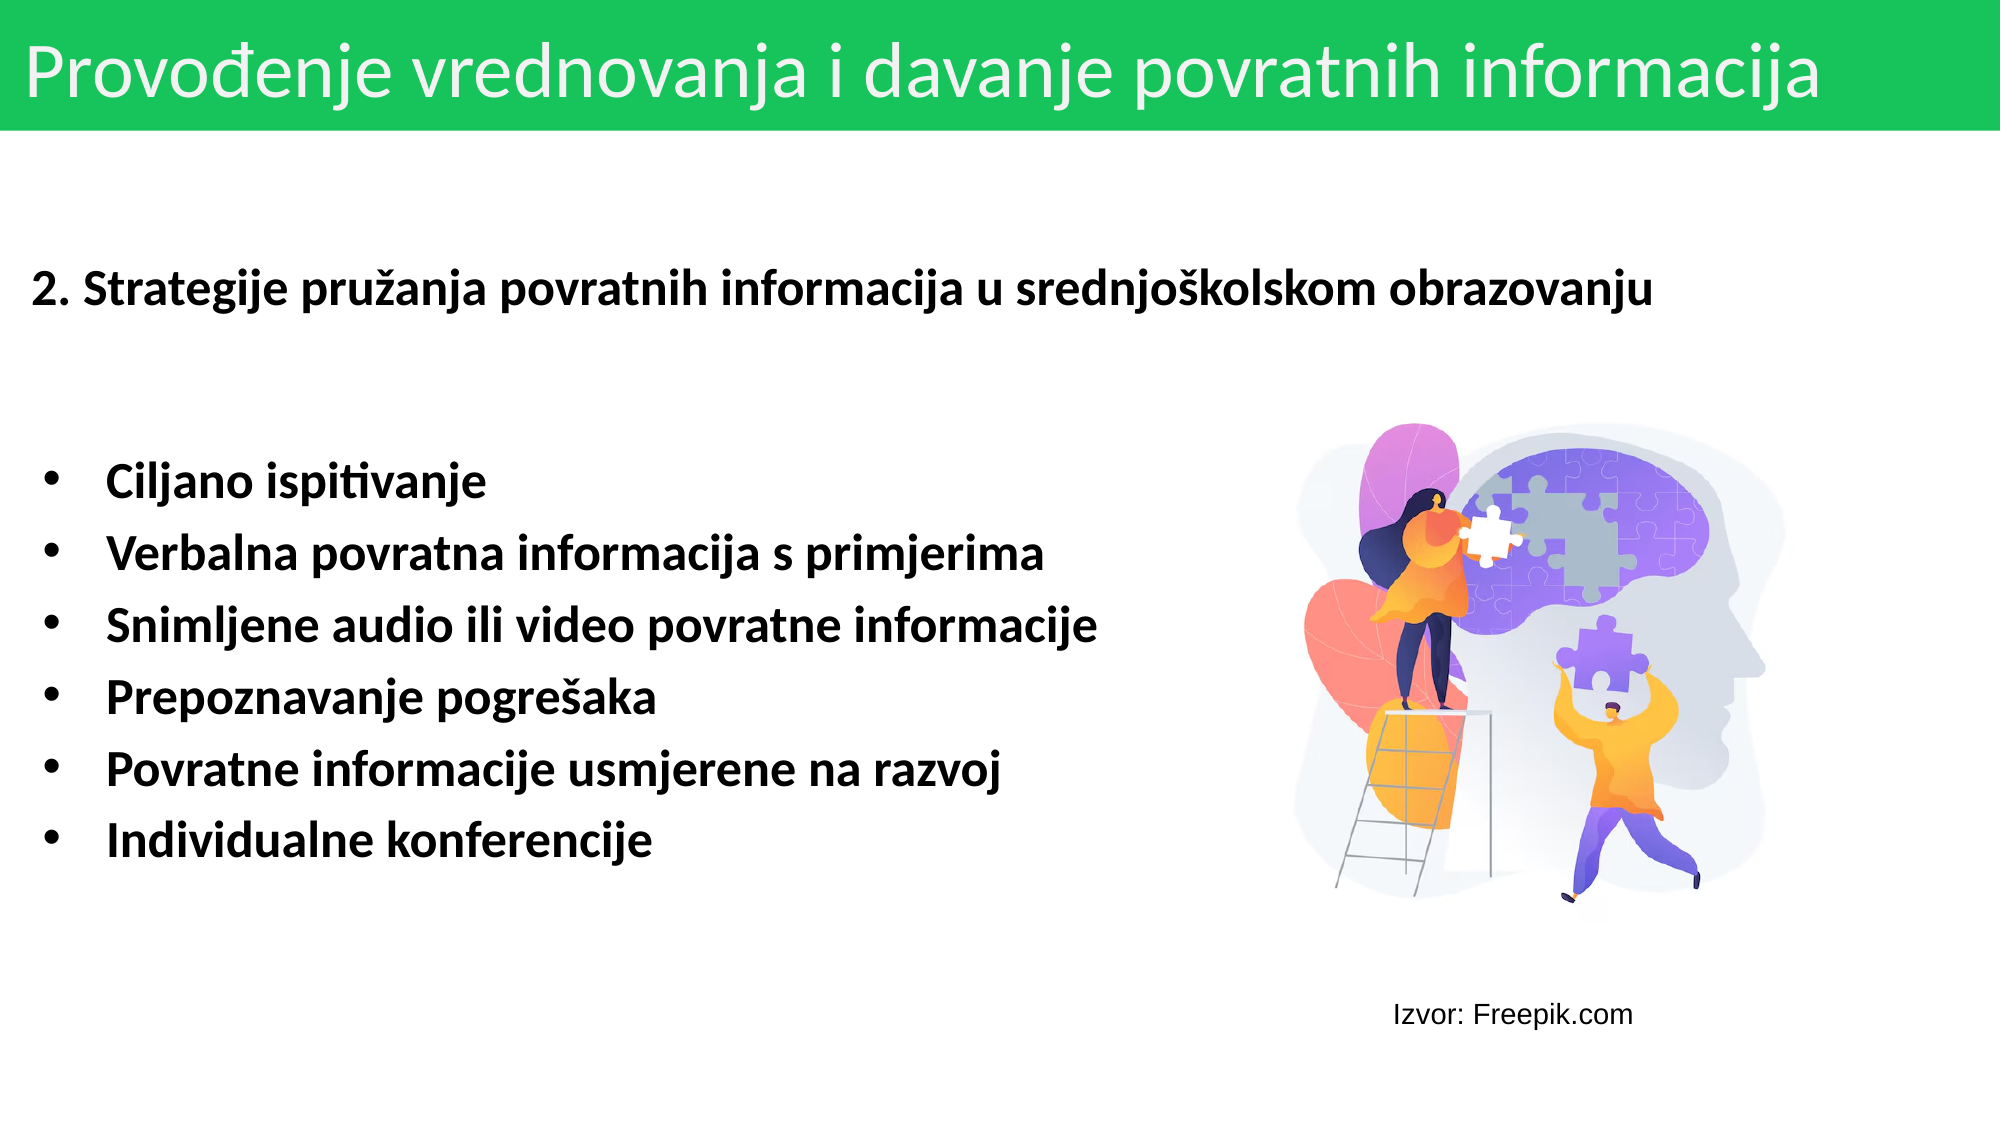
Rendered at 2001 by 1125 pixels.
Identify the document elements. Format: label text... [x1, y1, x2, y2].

list 2. Strategije pružanja povratnih informacija u srednjoškolskom obrazovanju Ciljano ispitivanje Verbalna povratna informacija s primjerima Snimljene audio ili video povratne informacije Prepoznavanje pogrešaka Povratne informacije usmjerene na razvoj Individualne konferencije [16, 144, 1976, 1108]
title Provođenje vrednovanja i davanje povratnih informacija [16, 13, 1976, 131]
text_box Izvor: Freepik.com [1377, 988, 1701, 1046]
picture [1221, 344, 1858, 981]
